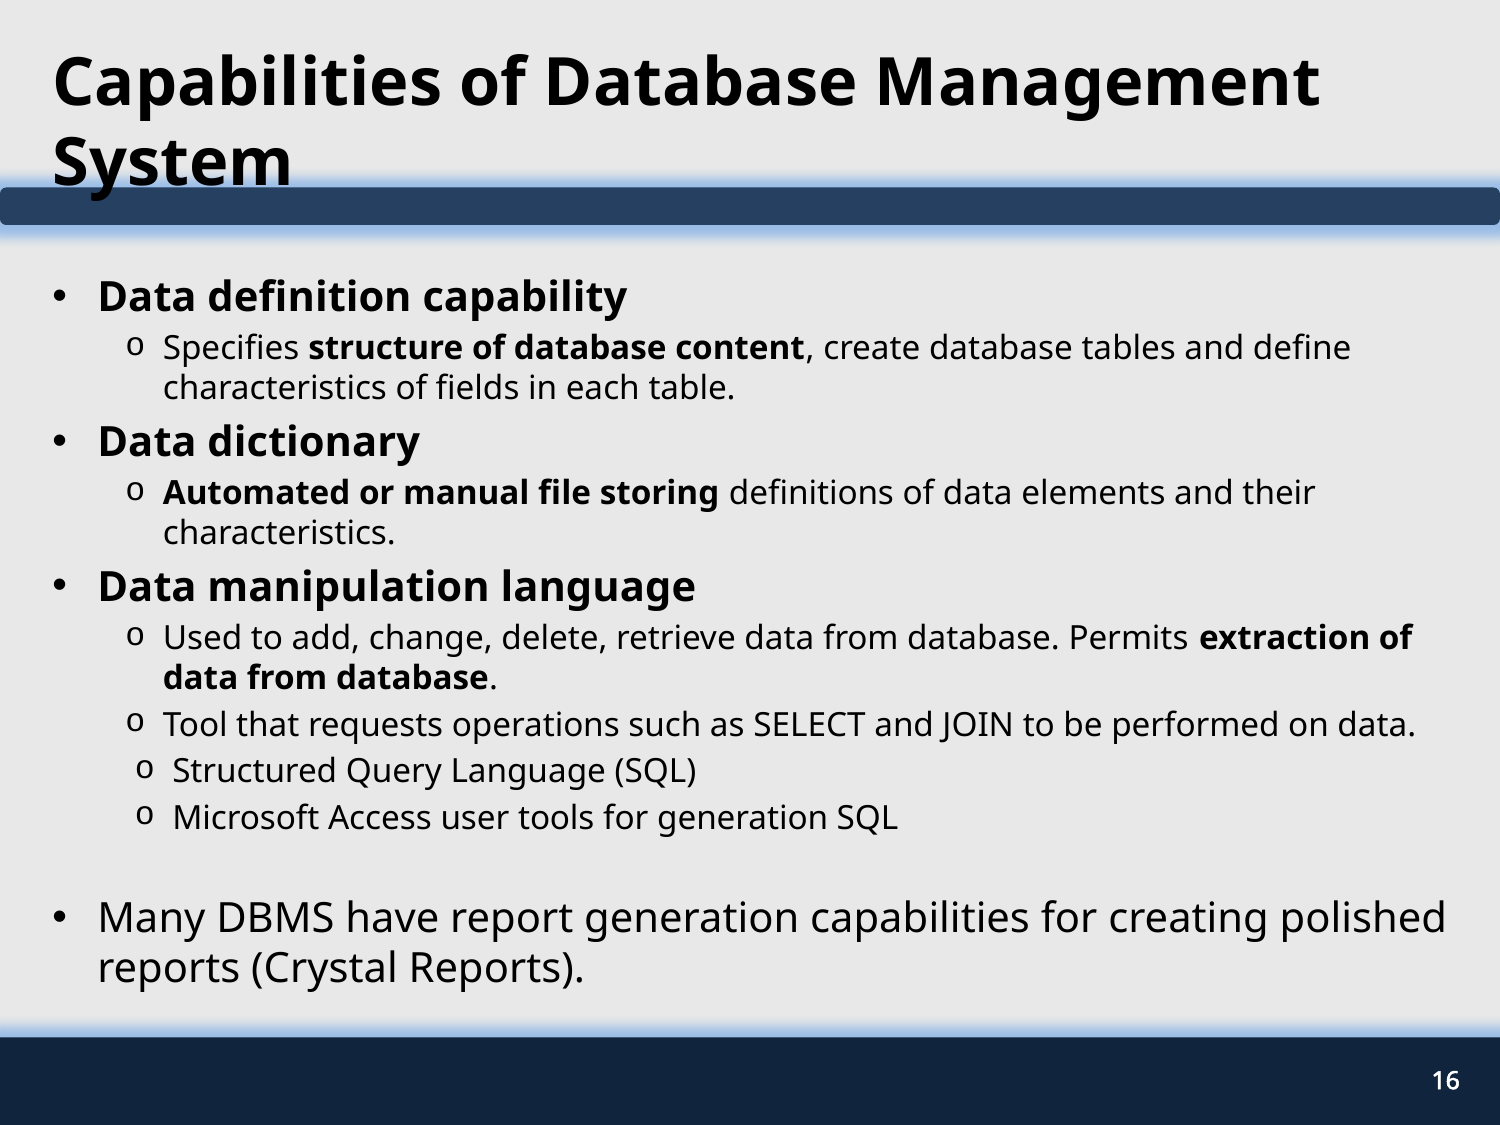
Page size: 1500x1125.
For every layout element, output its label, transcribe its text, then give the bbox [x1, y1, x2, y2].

title Capabilities of Database Management System [37, 62, 1413, 176]
slide_number 16 [1412, 1050, 1475, 1113]
list Data definition capability Specifies structure of database content, create database tables and define characteristics of fields in each table. Data dictionary Automated or manual file storing definitions of data elements and their characteristics. Data manipulation language Used to add, change, delete, retrieve data from database. Permits extraction of data from database. Tool that requests operations such as SELECT and JOIN to be performed on data. Structured Query Language (SQL) Microsoft Access user tools for generation SQL Many DBMS have report generation capabilities for creating polished reports (Crystal Reports). [37, 262, 1475, 1013]
